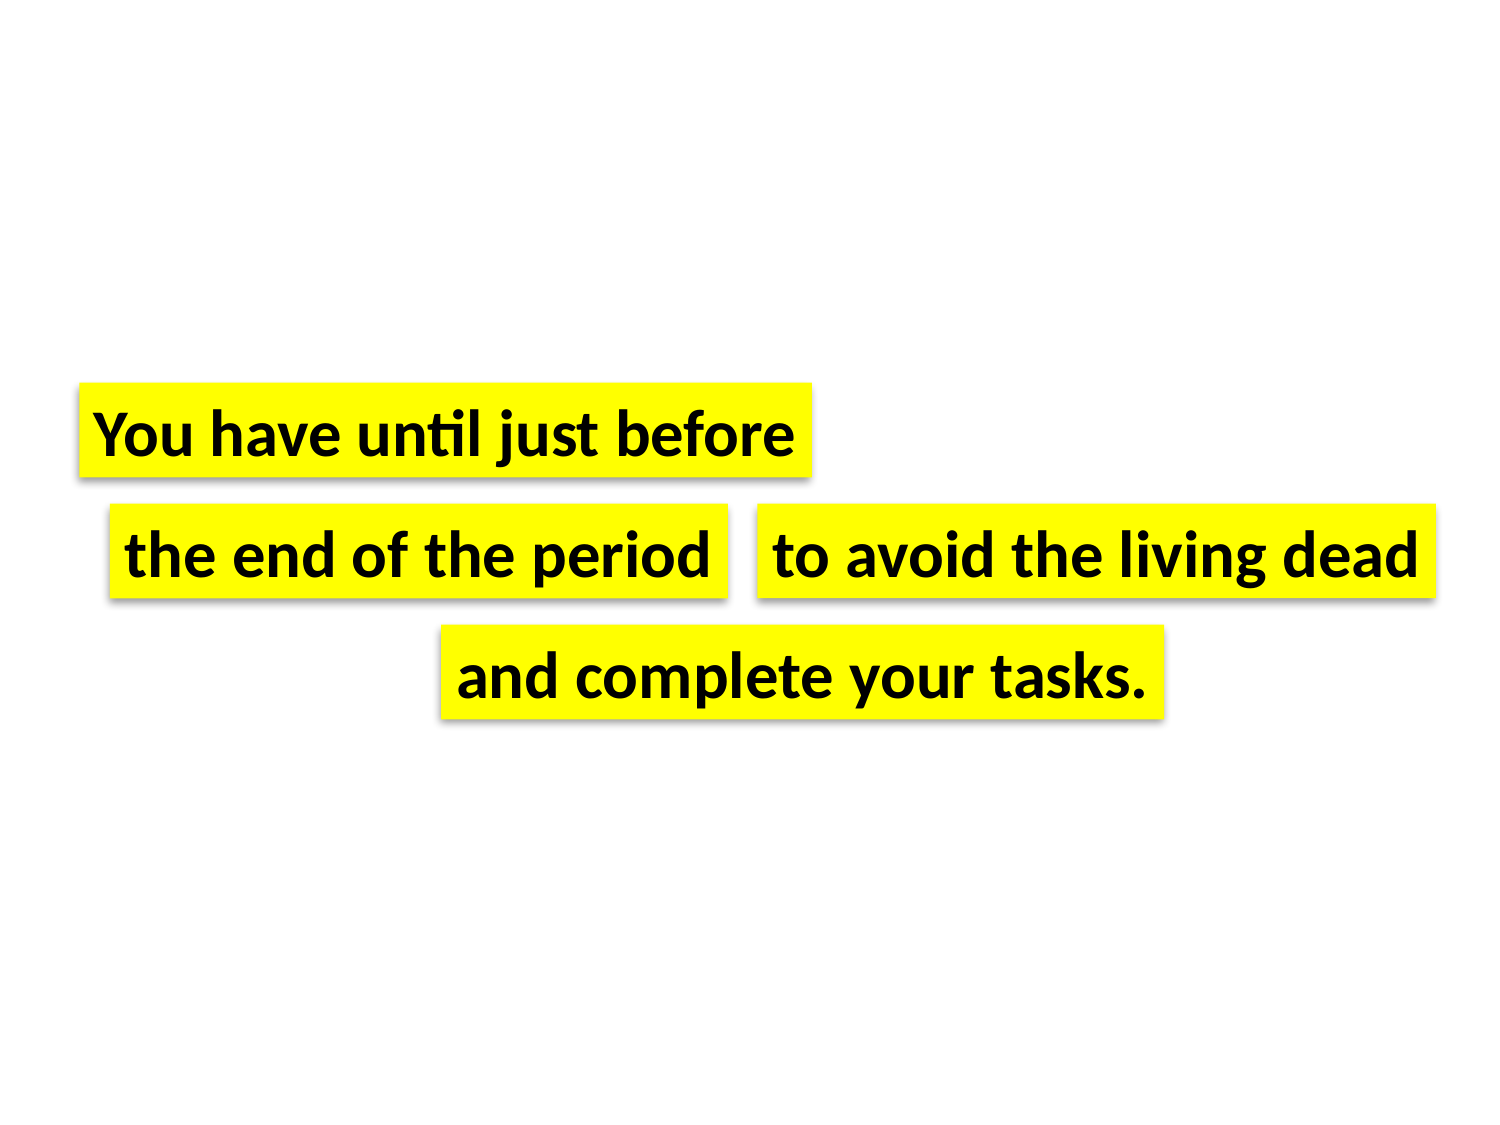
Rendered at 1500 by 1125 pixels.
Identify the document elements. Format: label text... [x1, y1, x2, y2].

text_box to avoid the living dead [757, 503, 1436, 599]
text_box You have until just before [79, 382, 812, 478]
text_box and complete your tasks. [441, 624, 1165, 720]
text_box the end of the period [109, 503, 728, 599]
